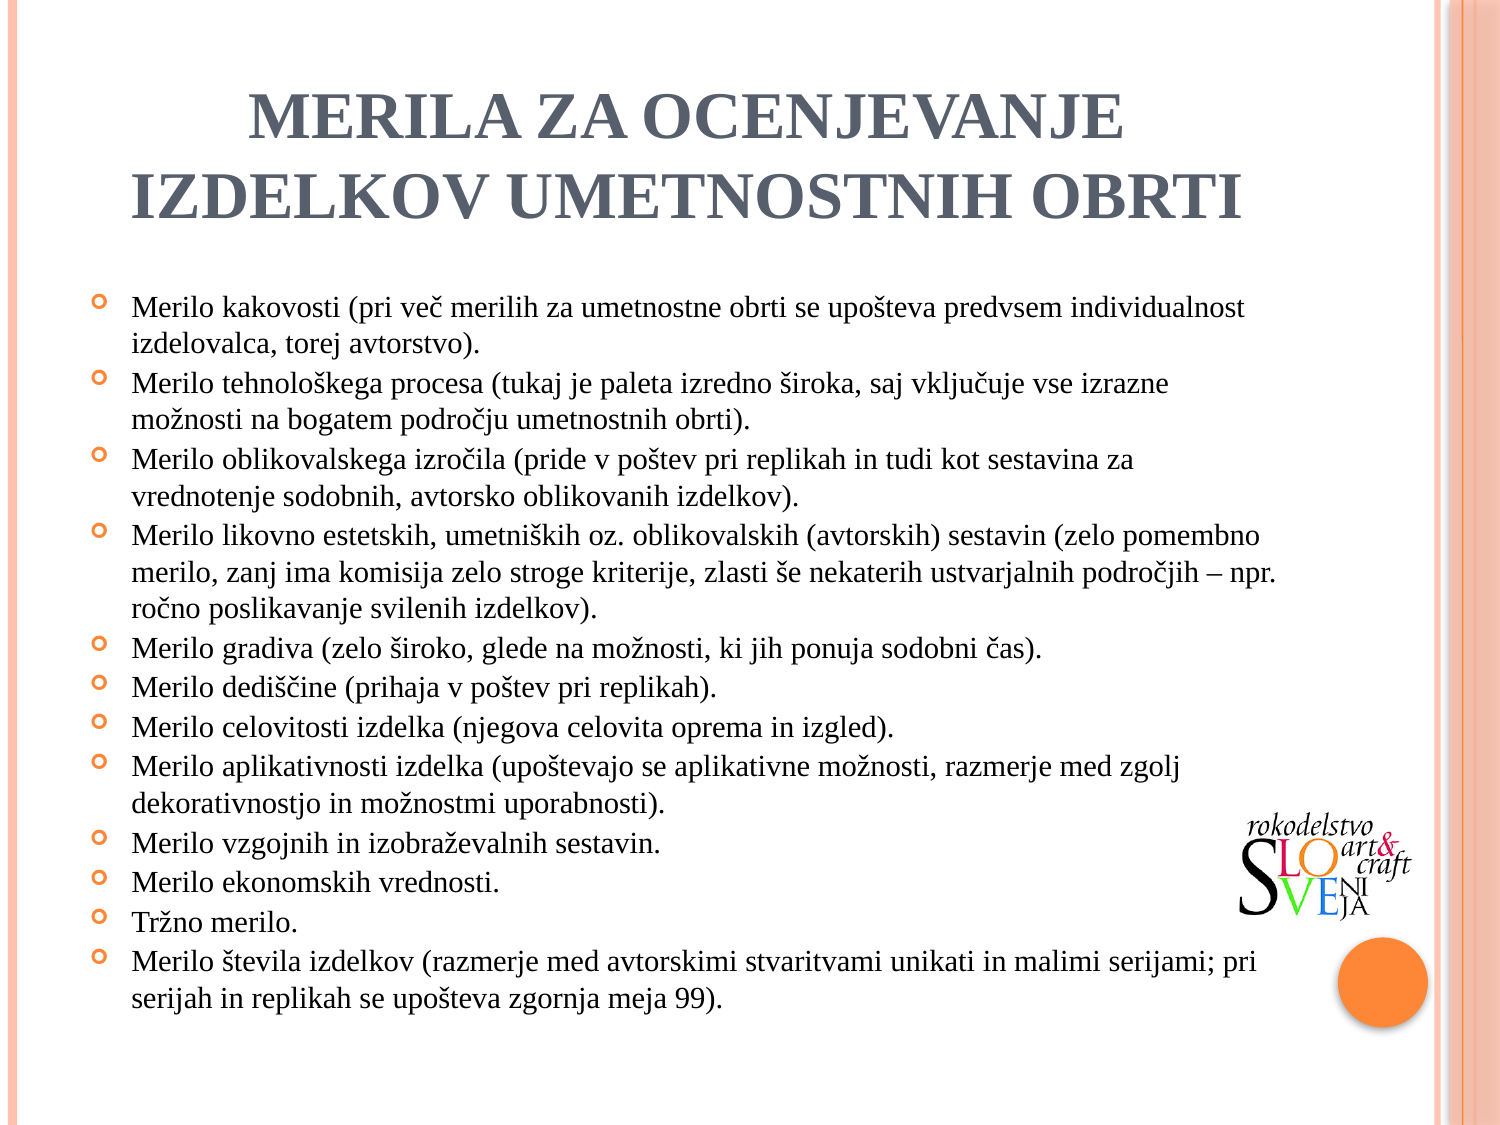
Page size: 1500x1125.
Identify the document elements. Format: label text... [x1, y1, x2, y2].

list Merilo kakovosti (pri več merilih za umetnostne obrti se upošteva predvsem individualnost izdelovalca, torej avtorstvo). Merilo tehnološkega procesa (tukaj je paleta izredno široka, saj vključuje vse izrazne možnosti na bogatem področju umetnostnih obrti). Merilo oblikovalskega izročila (pride v poštev pri replikah in tudi kot sestavina za vrednotenje sodobnih, avtorsko oblikovanih izdelkov). Merilo likovno estetskih, umetniških oz. oblikovalskih (avtorskih) sestavin (zelo pomembno merilo, zanj ima komisija zelo stroge kriterije, zlasti še nekaterih ustvarjalnih področjih – npr. ročno poslikavanje svilenih izdelkov). Merilo gradiva (zelo široko, glede na možnosti, ki jih ponuja sodobni čas). Merilo dediščine (prihaja v poštev pri replikah). Merilo celovitosti izdelka (njegova celovita oprema in izgled). Merilo aplikativnosti izdelka (upoštevajo se aplikativne možnosti, razmerje med zgolj dekorativnostjo in možnostmi uporabnosti). Merilo vzgojnih in izobraževalnih sestavin. Merilo ekonomskih vrednosti. Tržno merilo. Merilo števila izdelkov (razmerje med avtorskimi stvaritvami unikati in malimi serijami; pri serijah in replikah se upošteva zgornja meja 99). [75, 262, 1300, 1062]
title Merila za ocenjevanje izdelkov umetnostnih obrti [75, 45, 1300, 262]
picture [1221, 798, 1428, 934]
